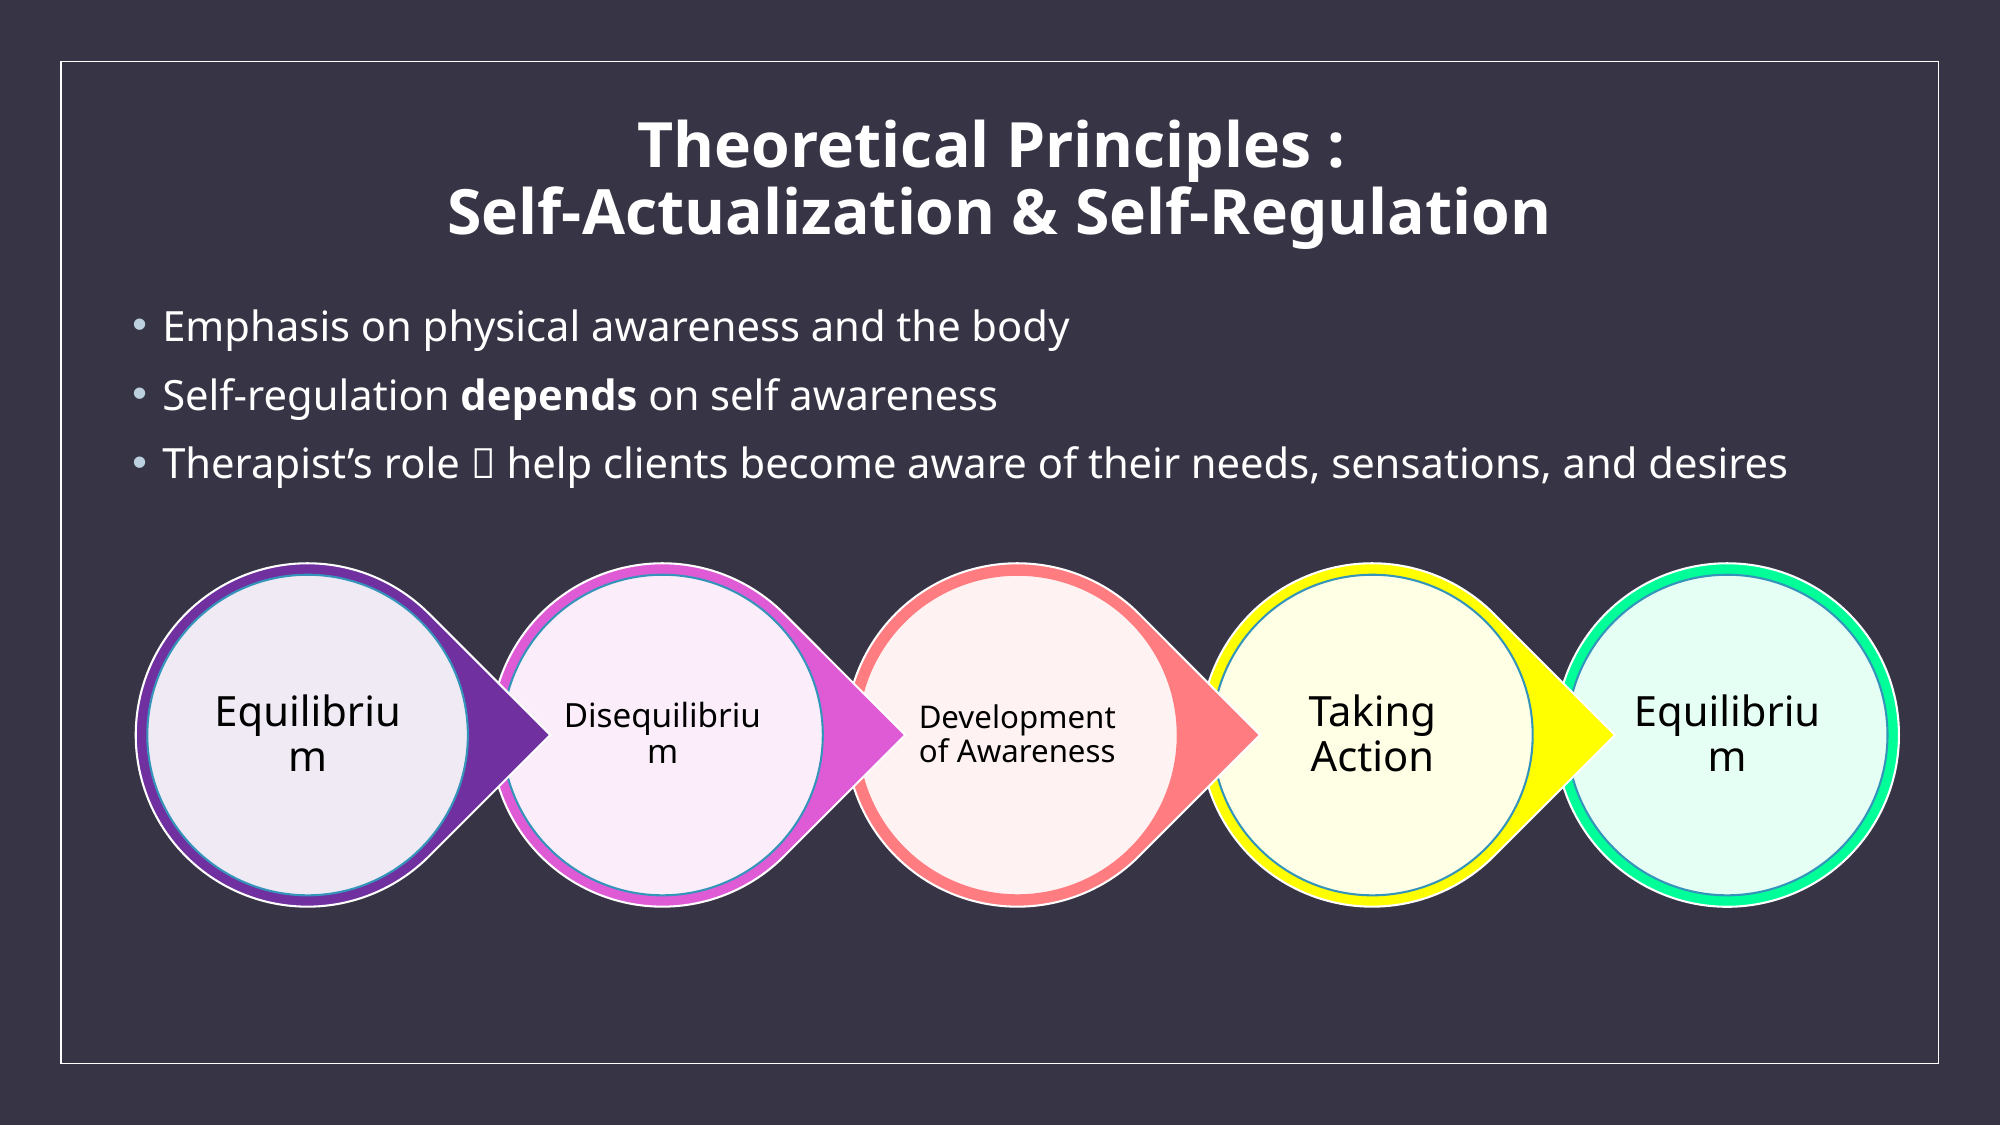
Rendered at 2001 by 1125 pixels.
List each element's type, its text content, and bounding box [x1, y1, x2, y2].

list Emphasis on physical awareness and the body Self-regulation depends on self awareness Therapist’s role  help clients become aware of their needs, sensations, and desires [117, 291, 1893, 428]
title Theoretical Principles : Self-Actualization & Self-Regulation [174, 105, 1825, 257]
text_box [40, 433, 1923, 1037]
